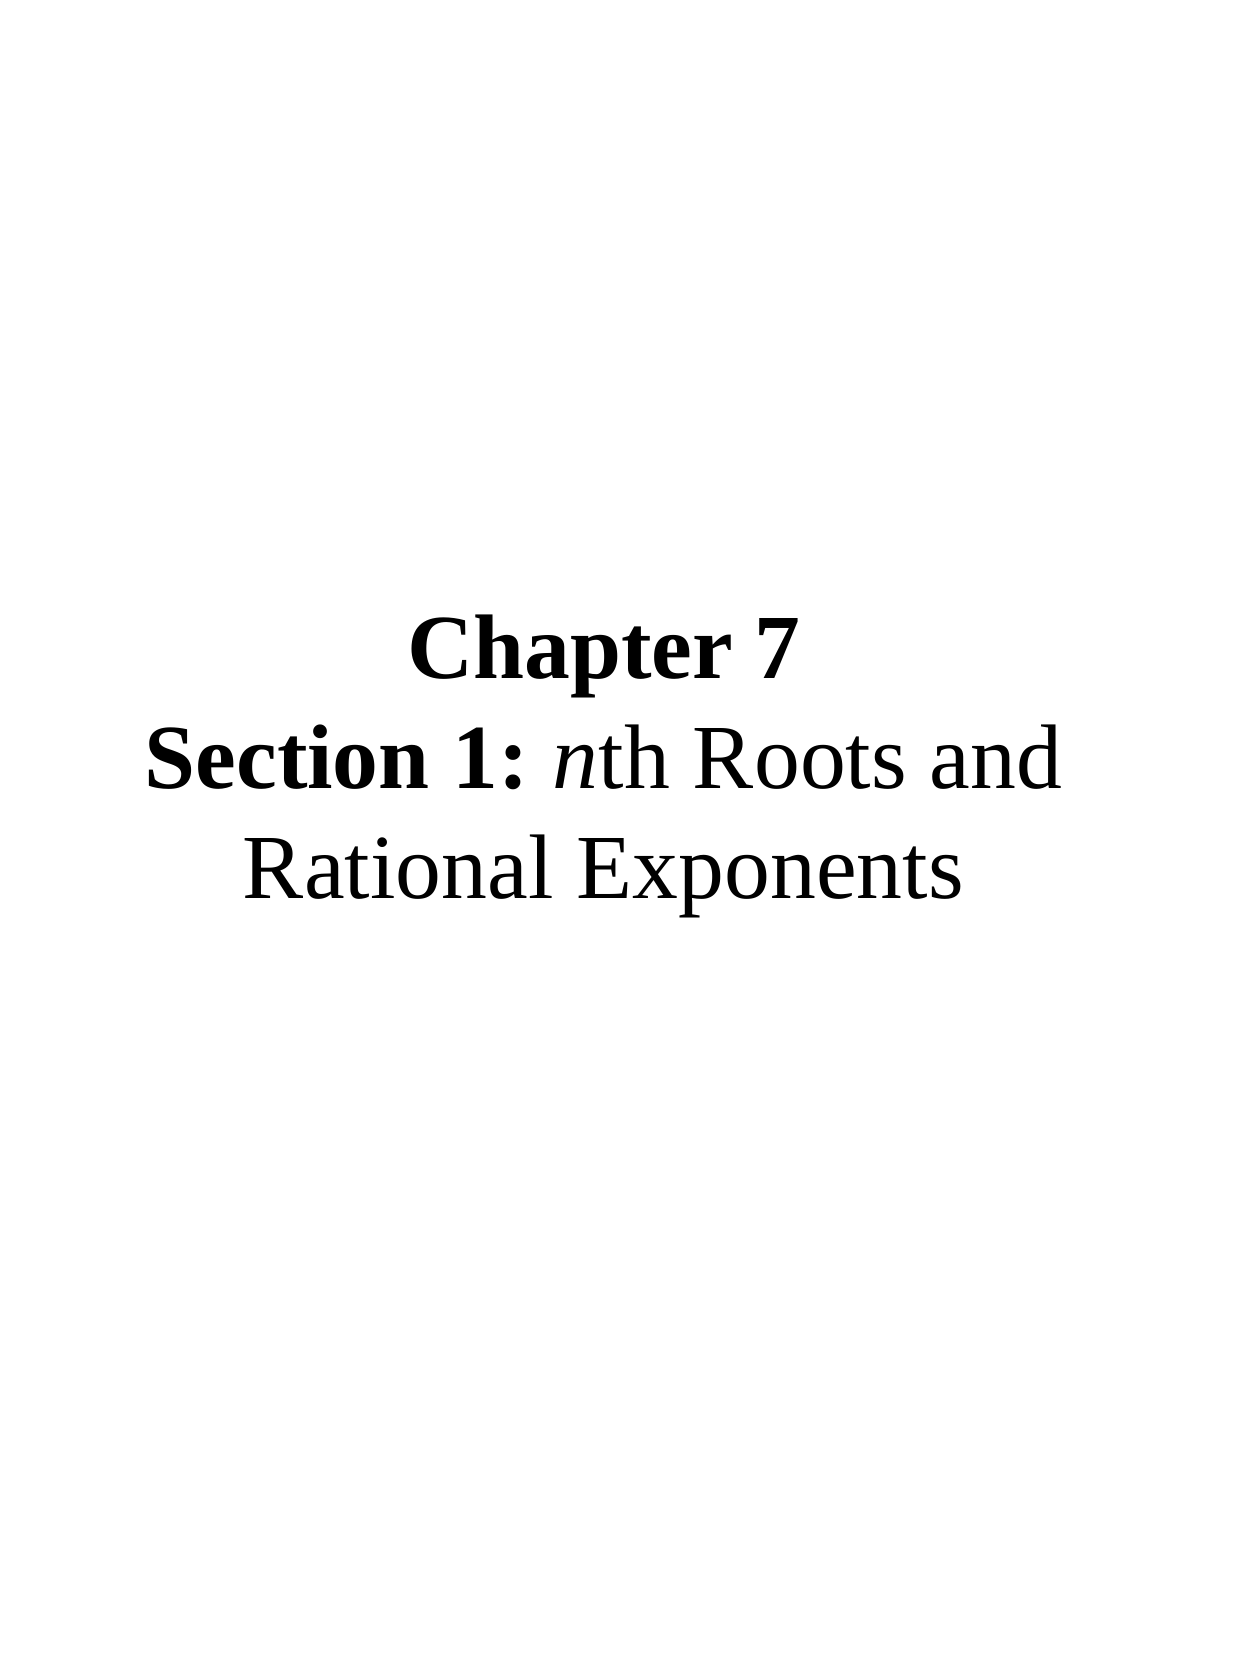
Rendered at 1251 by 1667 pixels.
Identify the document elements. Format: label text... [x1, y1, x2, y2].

title Chapter 7 Section 1: nth Roots and Rational Exponents [0, 517, 1209, 987]
